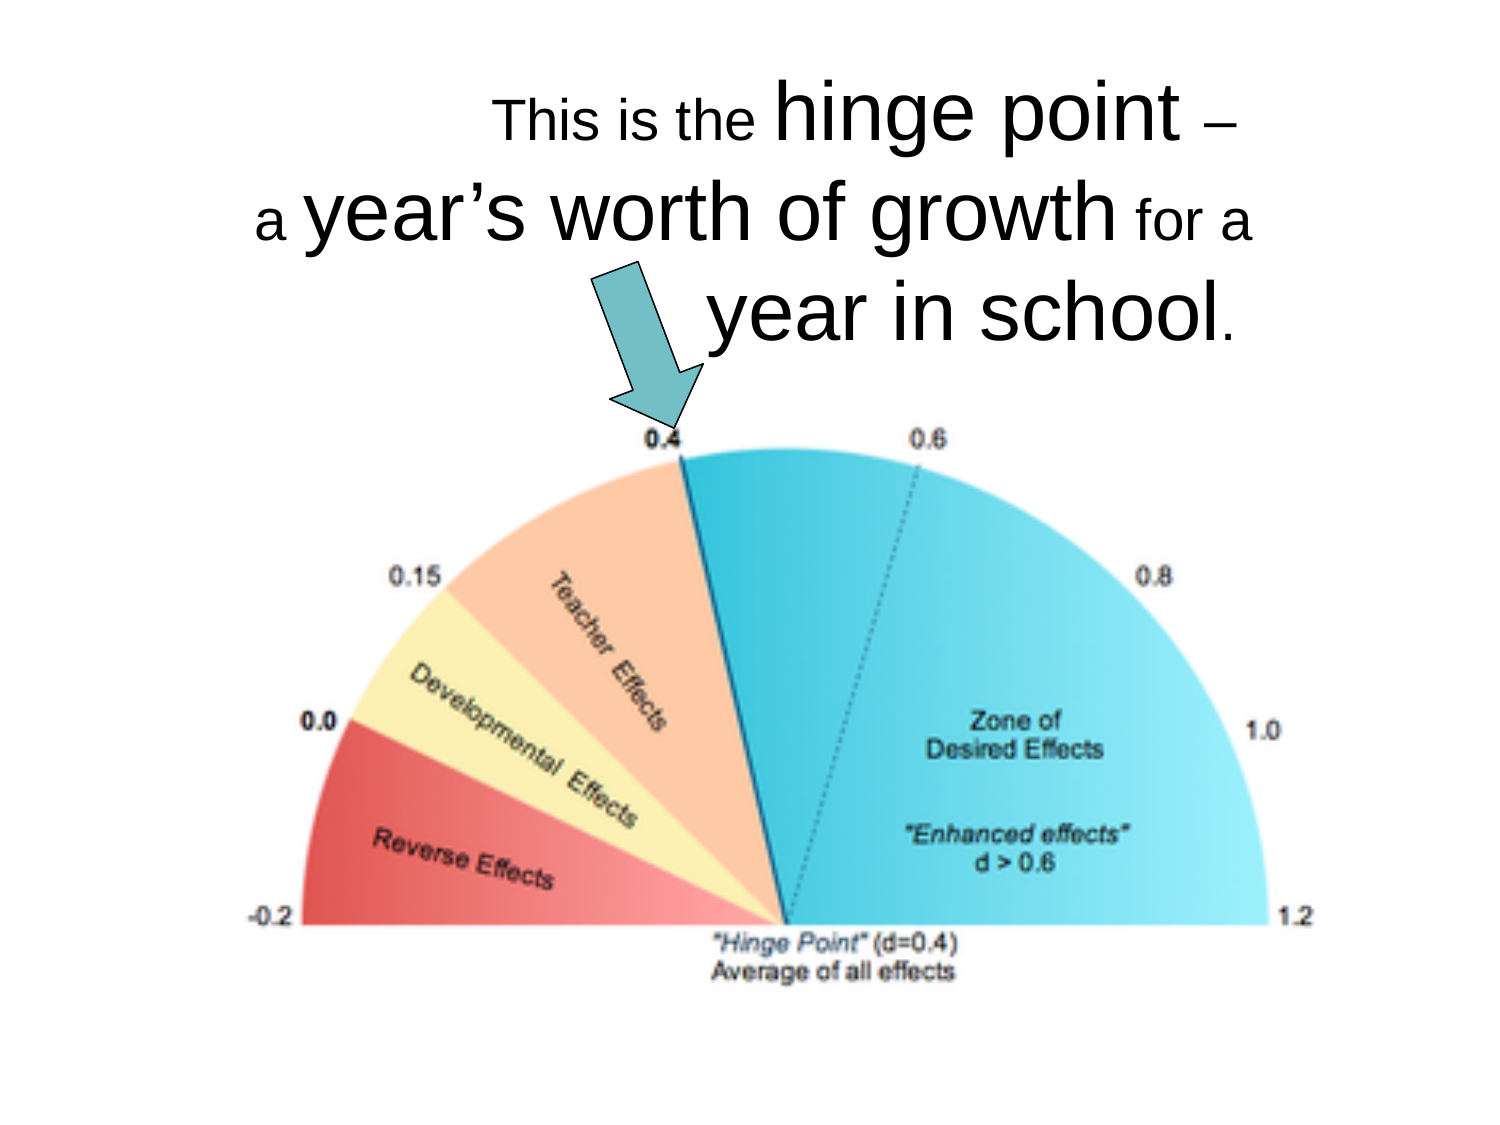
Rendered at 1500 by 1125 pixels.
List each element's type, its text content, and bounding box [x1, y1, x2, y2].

text_box [591, 261, 704, 385]
picture [202, 387, 1348, 1010]
text_box This is the hinge point – a year’s worth of growth for a year in school. [202, 49, 1268, 365]
